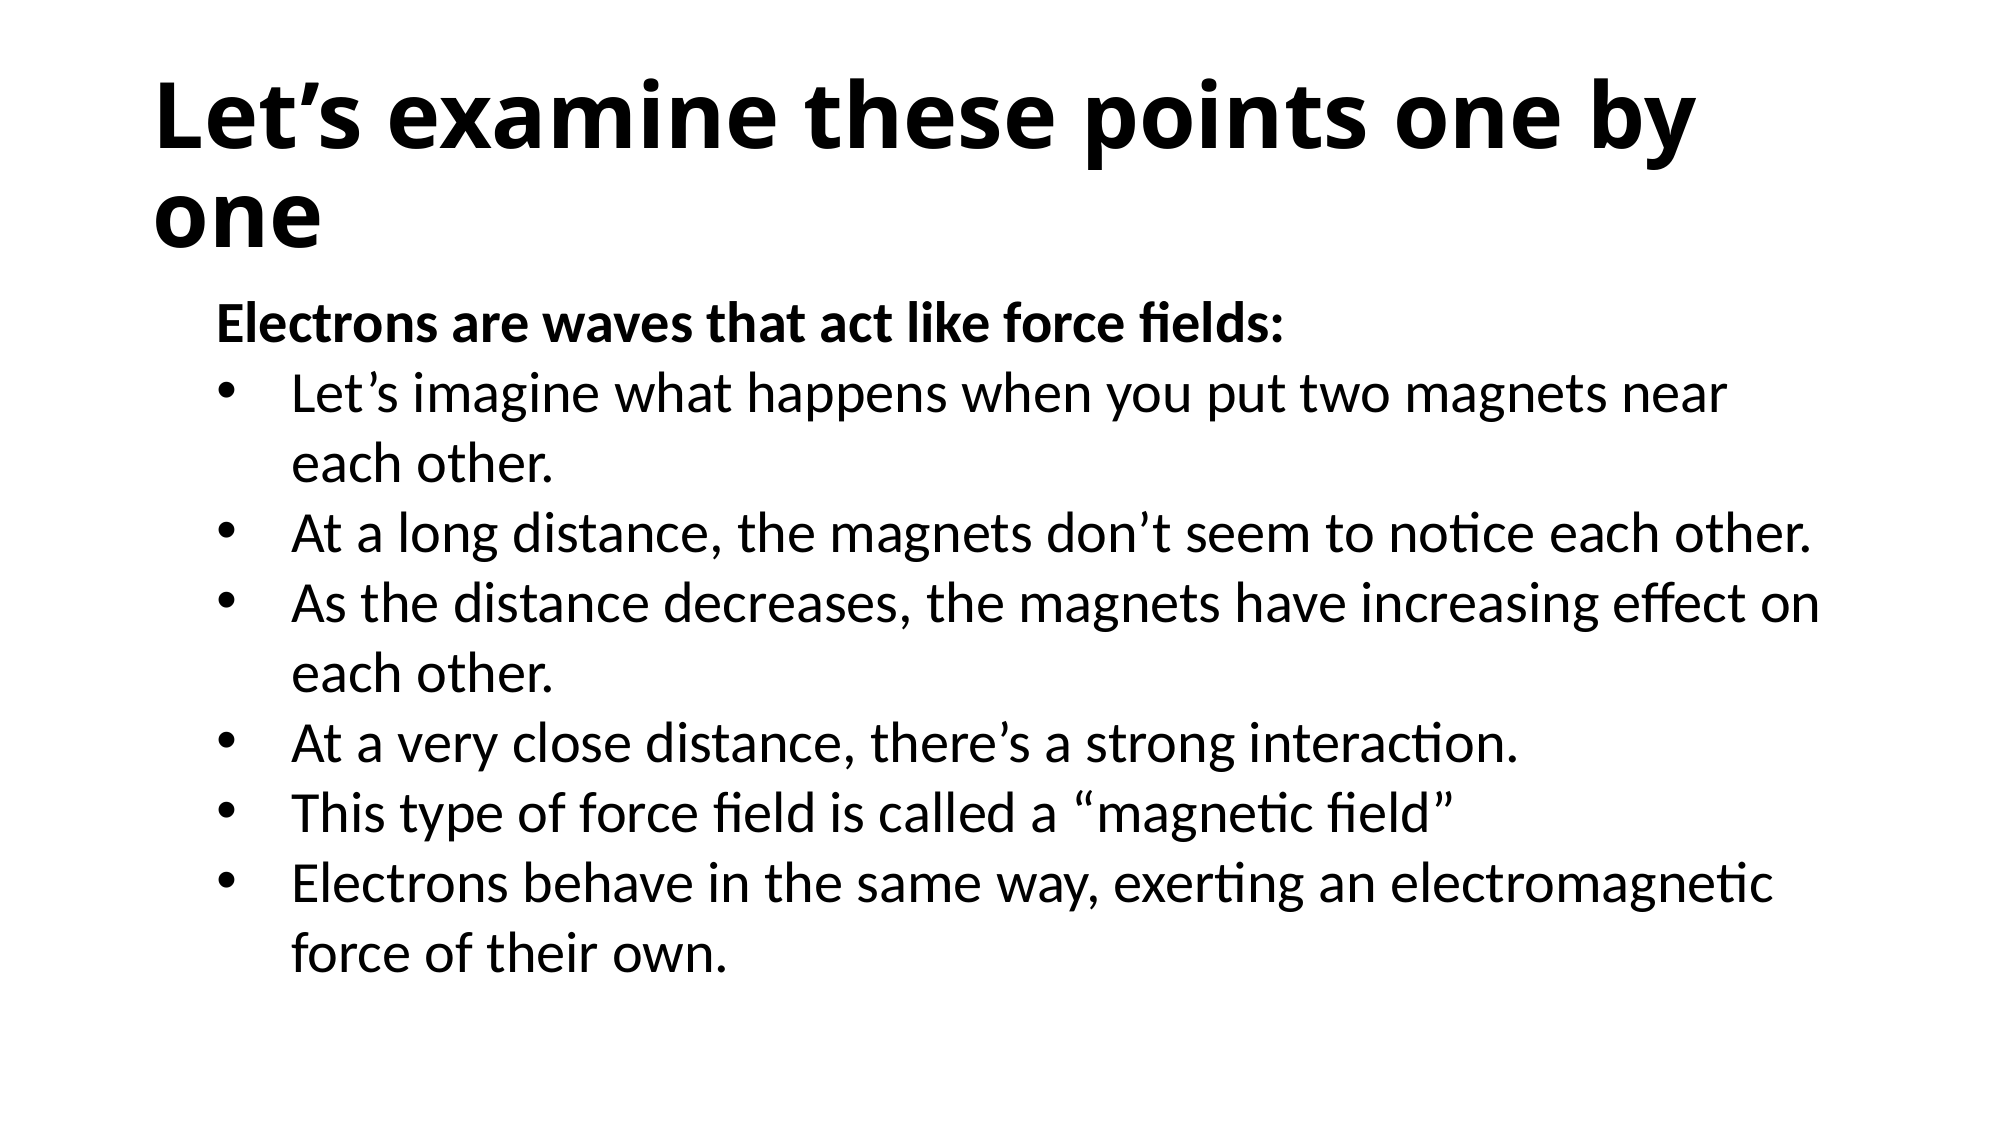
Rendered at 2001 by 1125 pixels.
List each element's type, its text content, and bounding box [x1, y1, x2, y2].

text_box Electrons are waves that act like force fields: Let’s imagine what happens when you put two magnets near each other. At a long distance, the magnets don’t seem to notice each other. As the distance decreases, the magnets have increasing effect on each other. At a very close distance, there’s a strong interaction. This type of force field is called a “magnetic field” Electrons behave in the same way, exerting an electromagnetic force of their own. [201, 277, 1863, 992]
title Let’s examine these points one by one [137, 59, 1863, 278]
